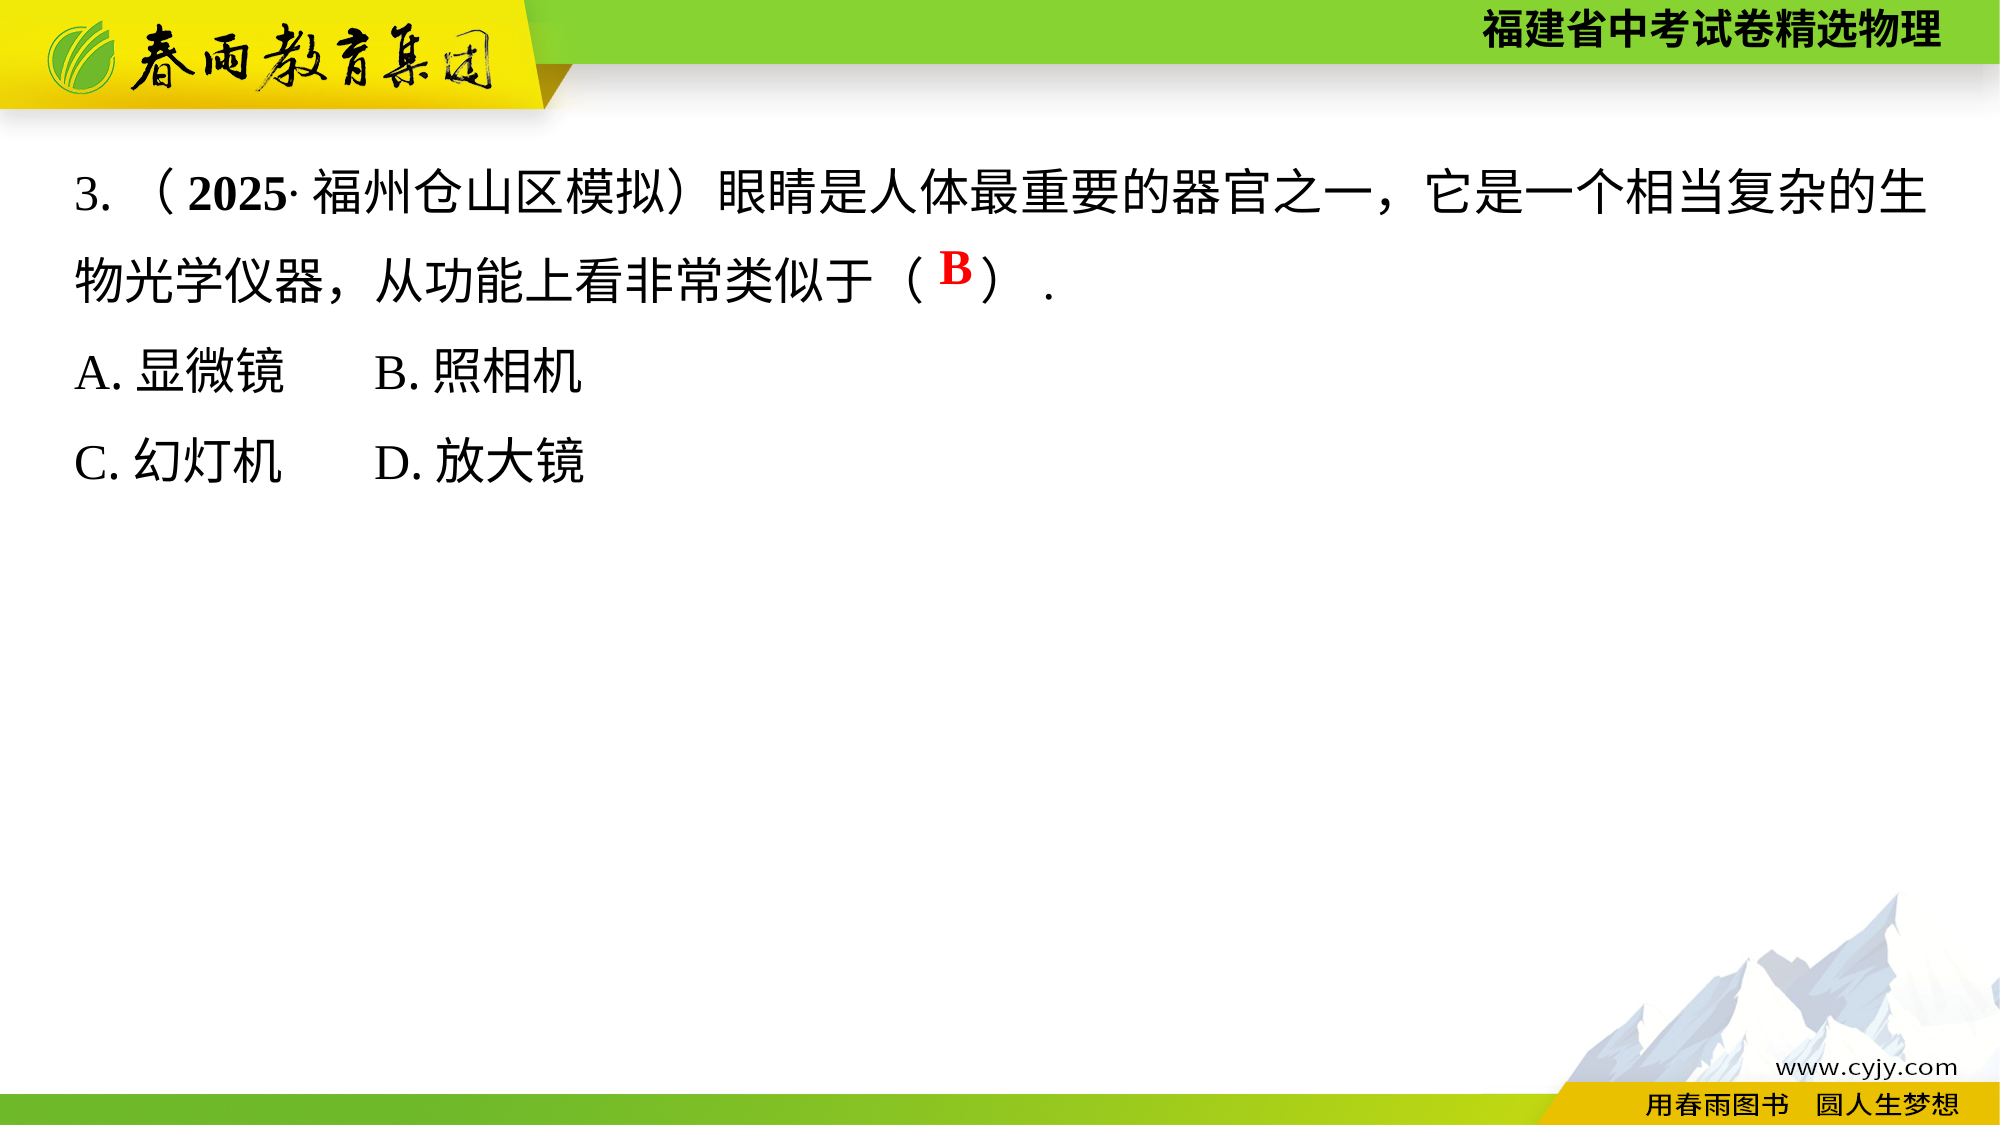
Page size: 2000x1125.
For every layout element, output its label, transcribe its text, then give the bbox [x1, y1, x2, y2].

picture [0, 0, 2000, 1125]
list 3.（2025∙福州仓山区模拟）眼睛是人体最重要的器官之一，它是一个相当复杂的生物光学仪器，从功能上看非常类似于（ ）. A.显微镜 B.照相机 C.幻灯机 D.放大镜 [59, 122, 1944, 592]
text_box B [924, 226, 988, 302]
